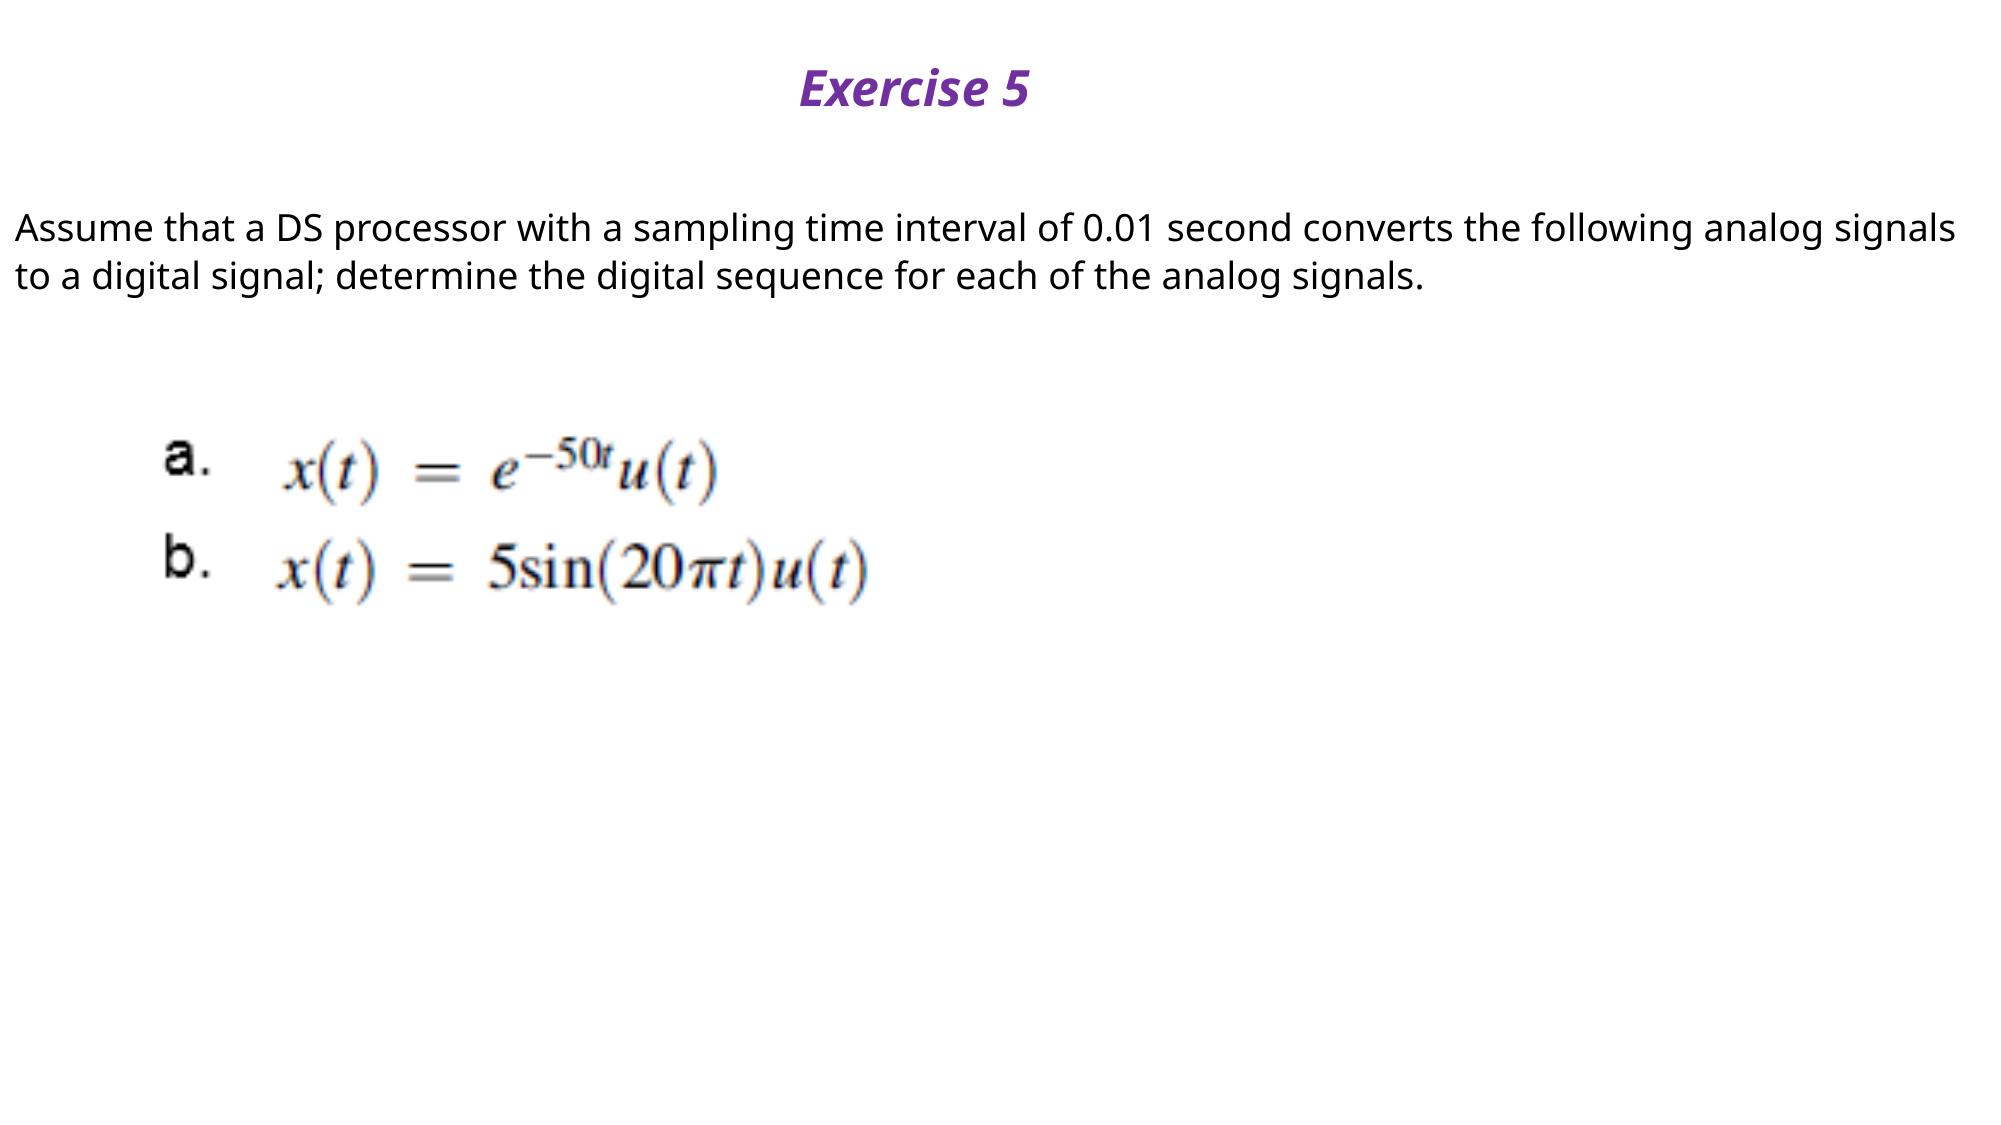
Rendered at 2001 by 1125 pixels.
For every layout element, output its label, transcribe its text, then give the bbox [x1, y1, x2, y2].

text_box Exercise 5 [783, 45, 1045, 124]
picture [133, 377, 909, 613]
